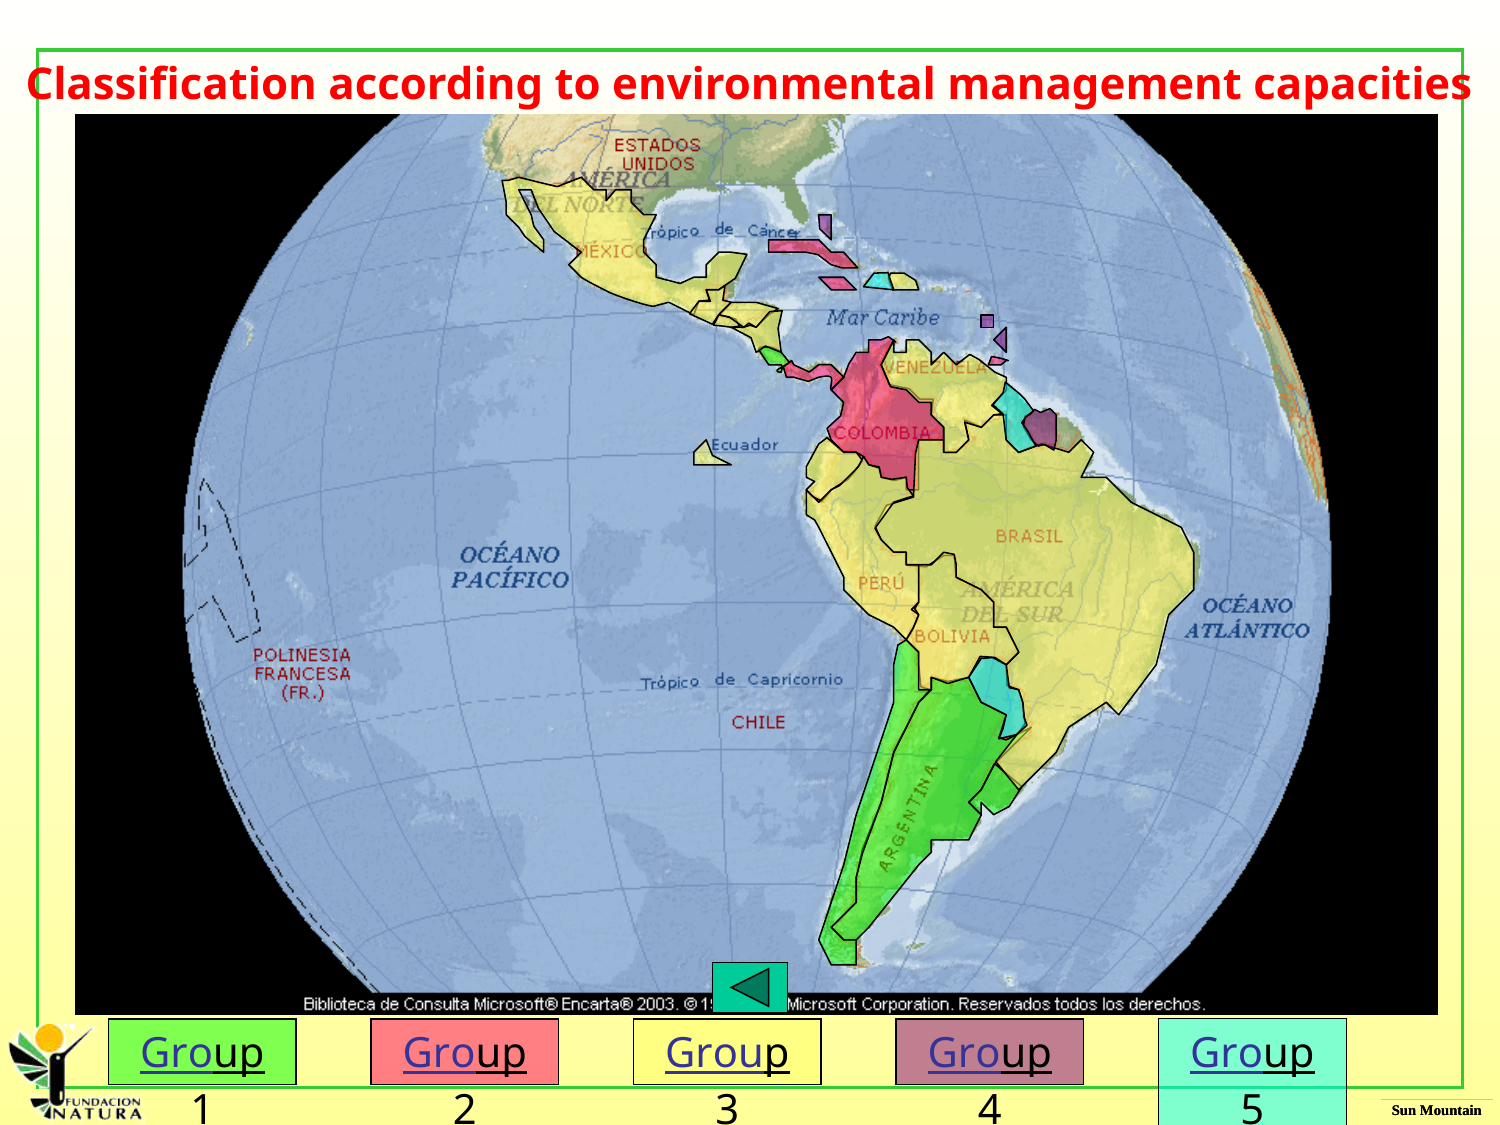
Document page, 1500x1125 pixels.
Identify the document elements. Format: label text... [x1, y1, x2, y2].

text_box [108, 1018, 1347, 1085]
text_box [501, 177, 1194, 791]
text_box Classification according to environmental management capacities [10, 48, 1488, 116]
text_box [818, 214, 1057, 451]
picture [74, 114, 1438, 1016]
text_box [758, 797, 1032, 966]
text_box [863, 272, 1037, 739]
